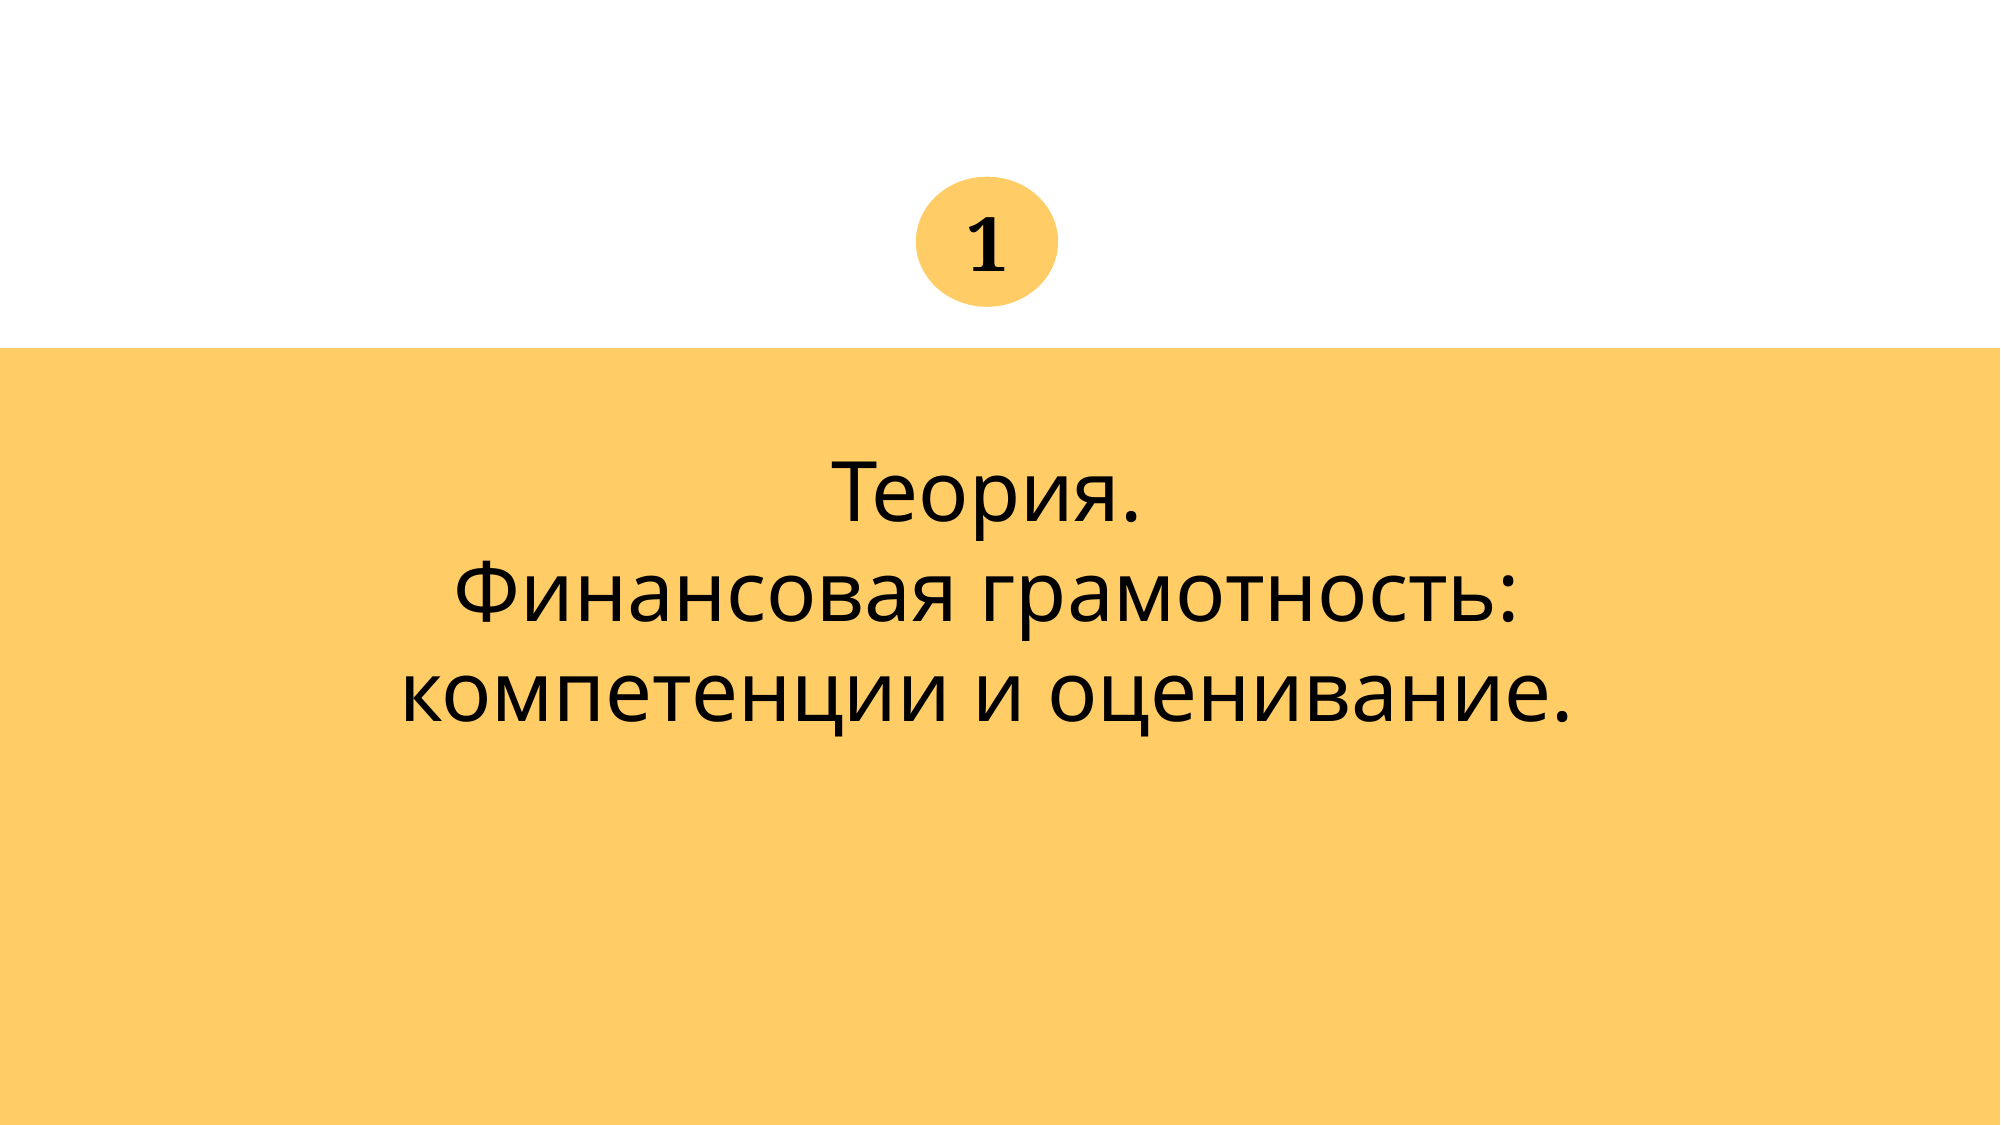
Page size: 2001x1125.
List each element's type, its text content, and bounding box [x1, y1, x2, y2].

text_box [0, 347, 2000, 1125]
text_box 1 [914, 175, 1060, 308]
text_box Теория. Финансовая грамотность: компетенции и оценивание. [225, 431, 1749, 891]
